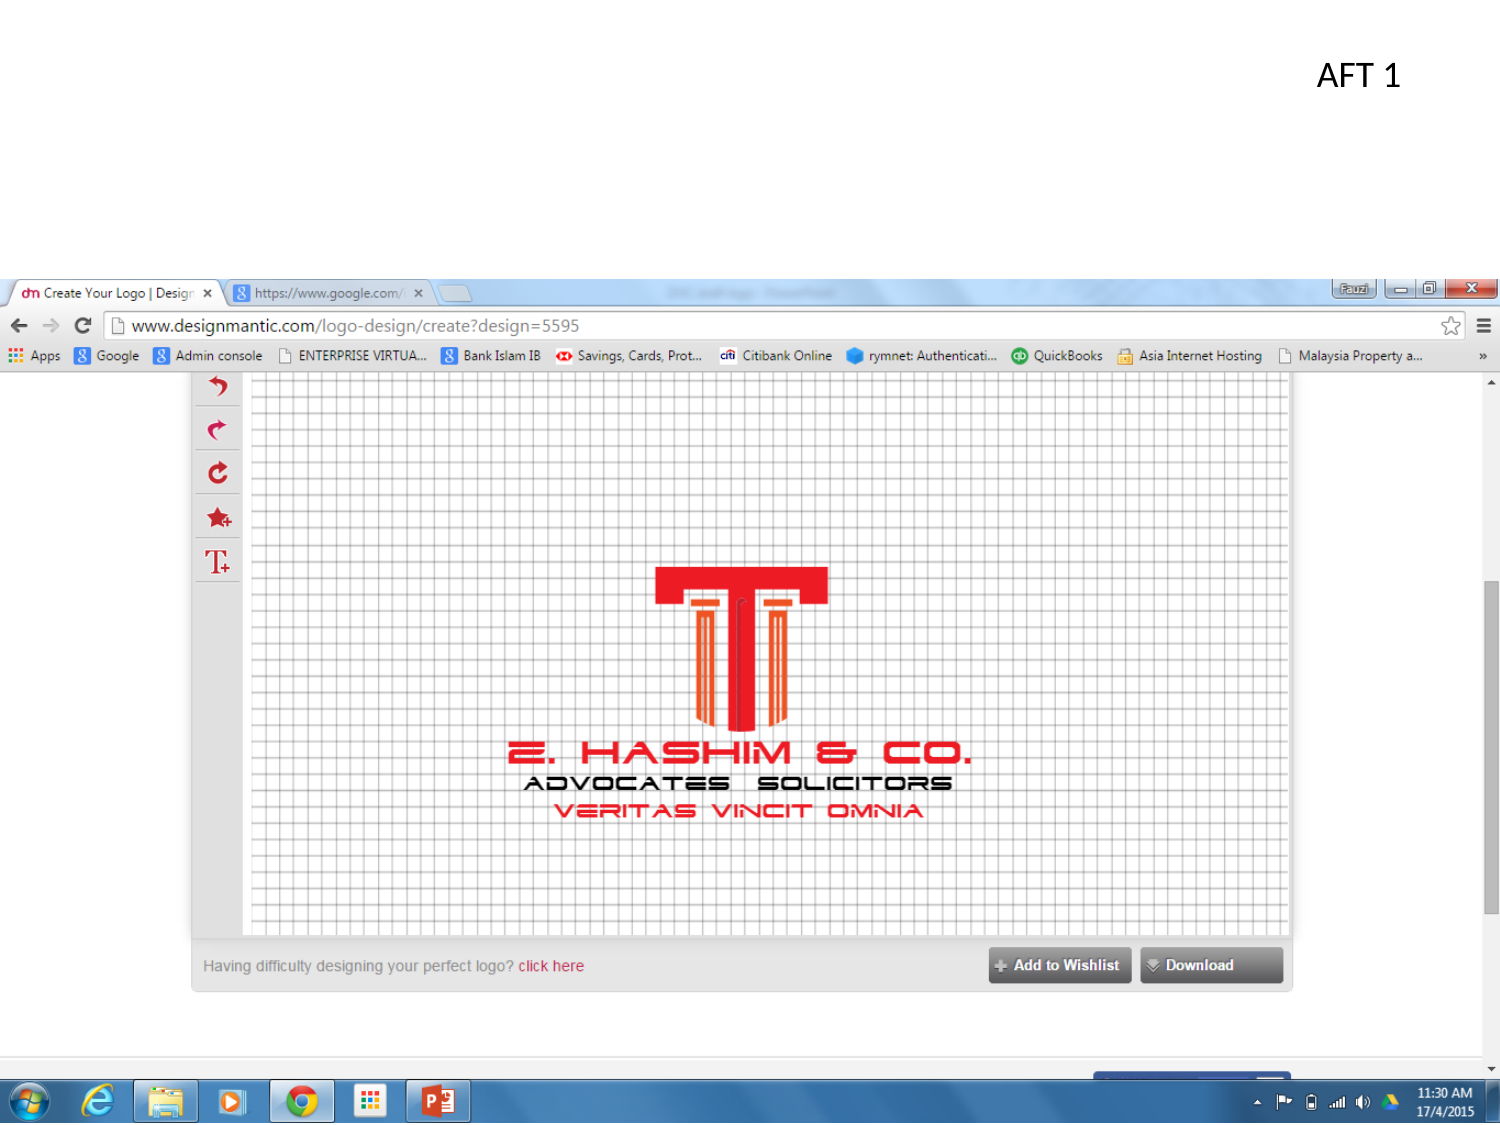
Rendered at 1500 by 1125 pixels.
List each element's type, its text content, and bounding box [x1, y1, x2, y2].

picture [0, 278, 1500, 1123]
text_box AFT 1 [1302, 42, 1483, 103]
